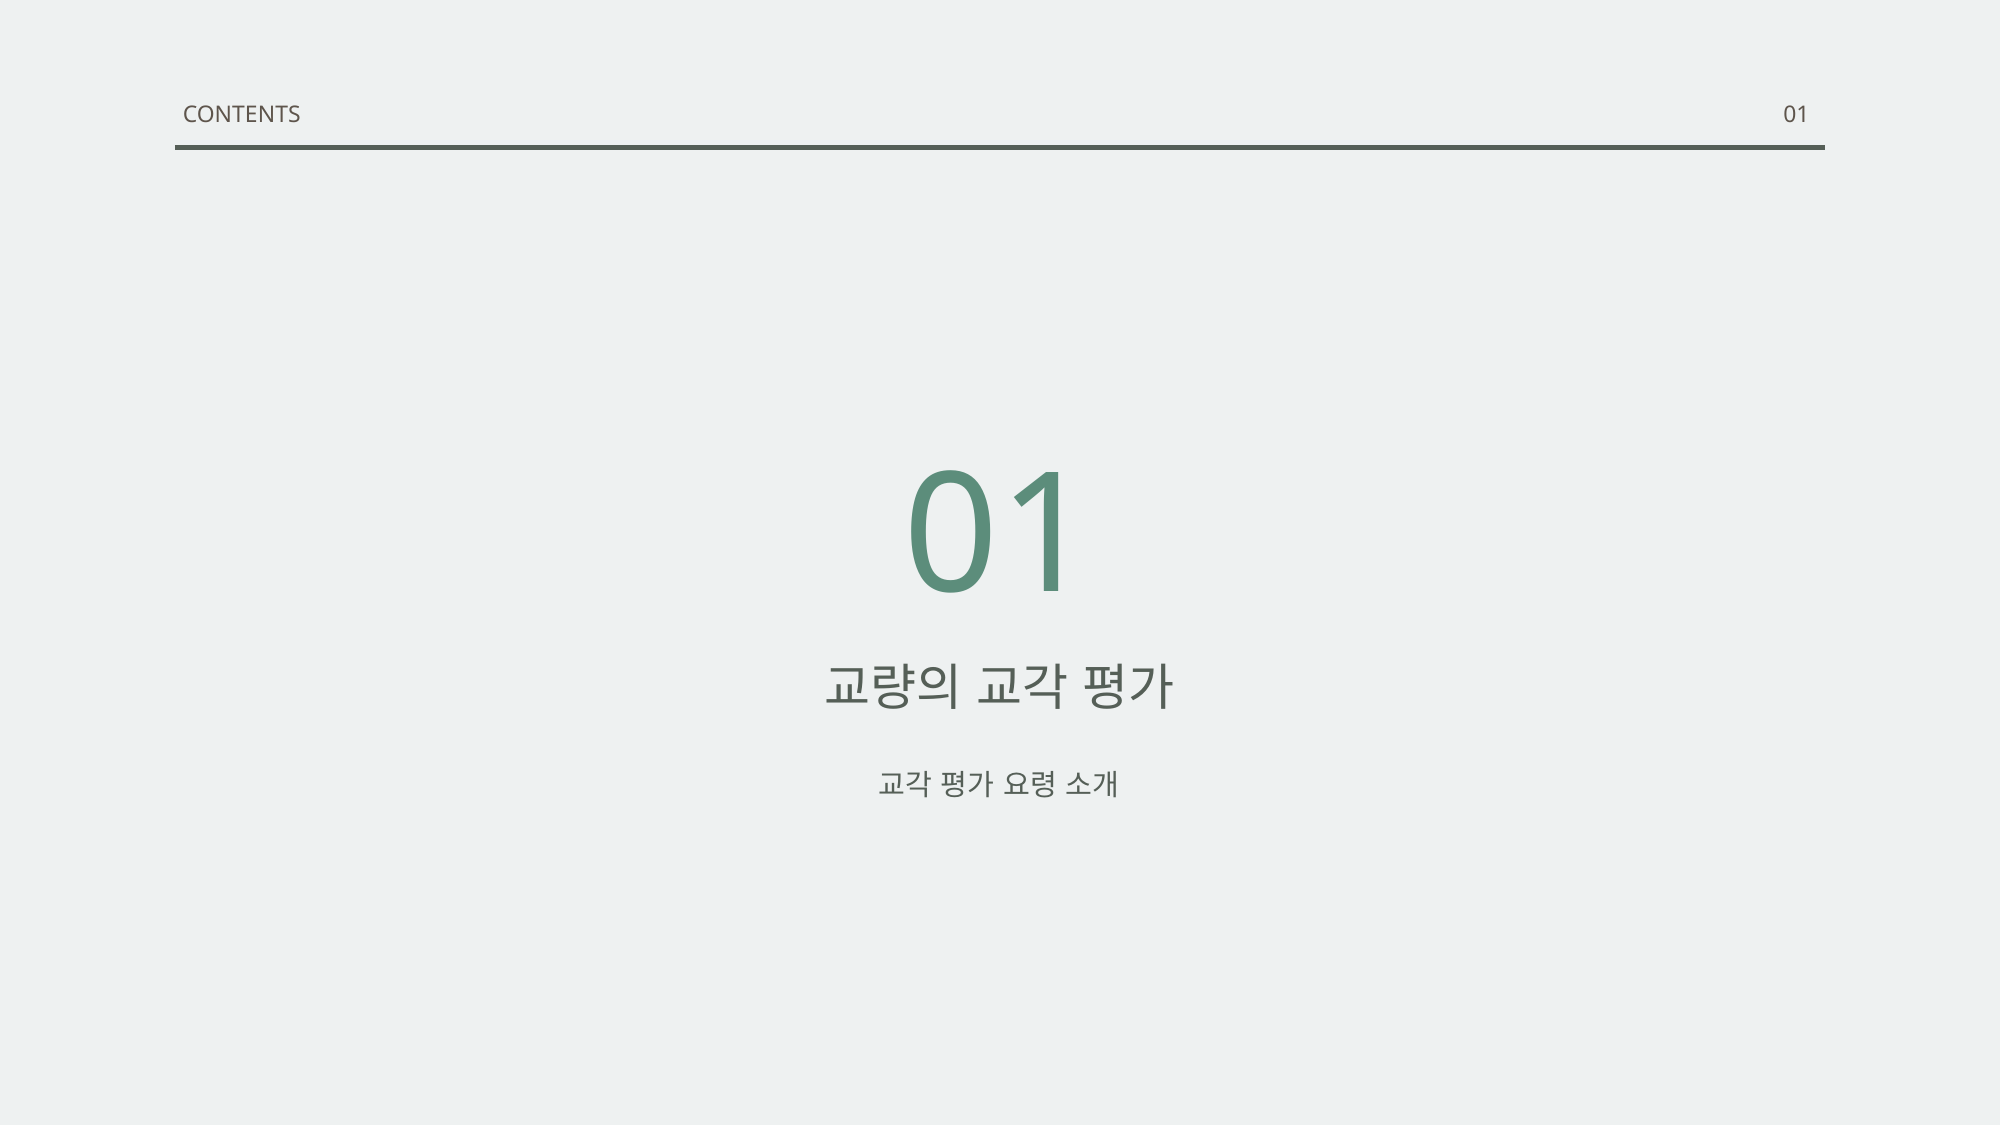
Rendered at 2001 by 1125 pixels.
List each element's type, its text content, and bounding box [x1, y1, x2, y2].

text_box 01 [888, 417, 1110, 633]
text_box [167, 91, 1825, 135]
text_box 교량의 교각 평가 [810, 647, 1190, 723]
text_box 교각 평가 요령 소개 [863, 758, 1135, 809]
